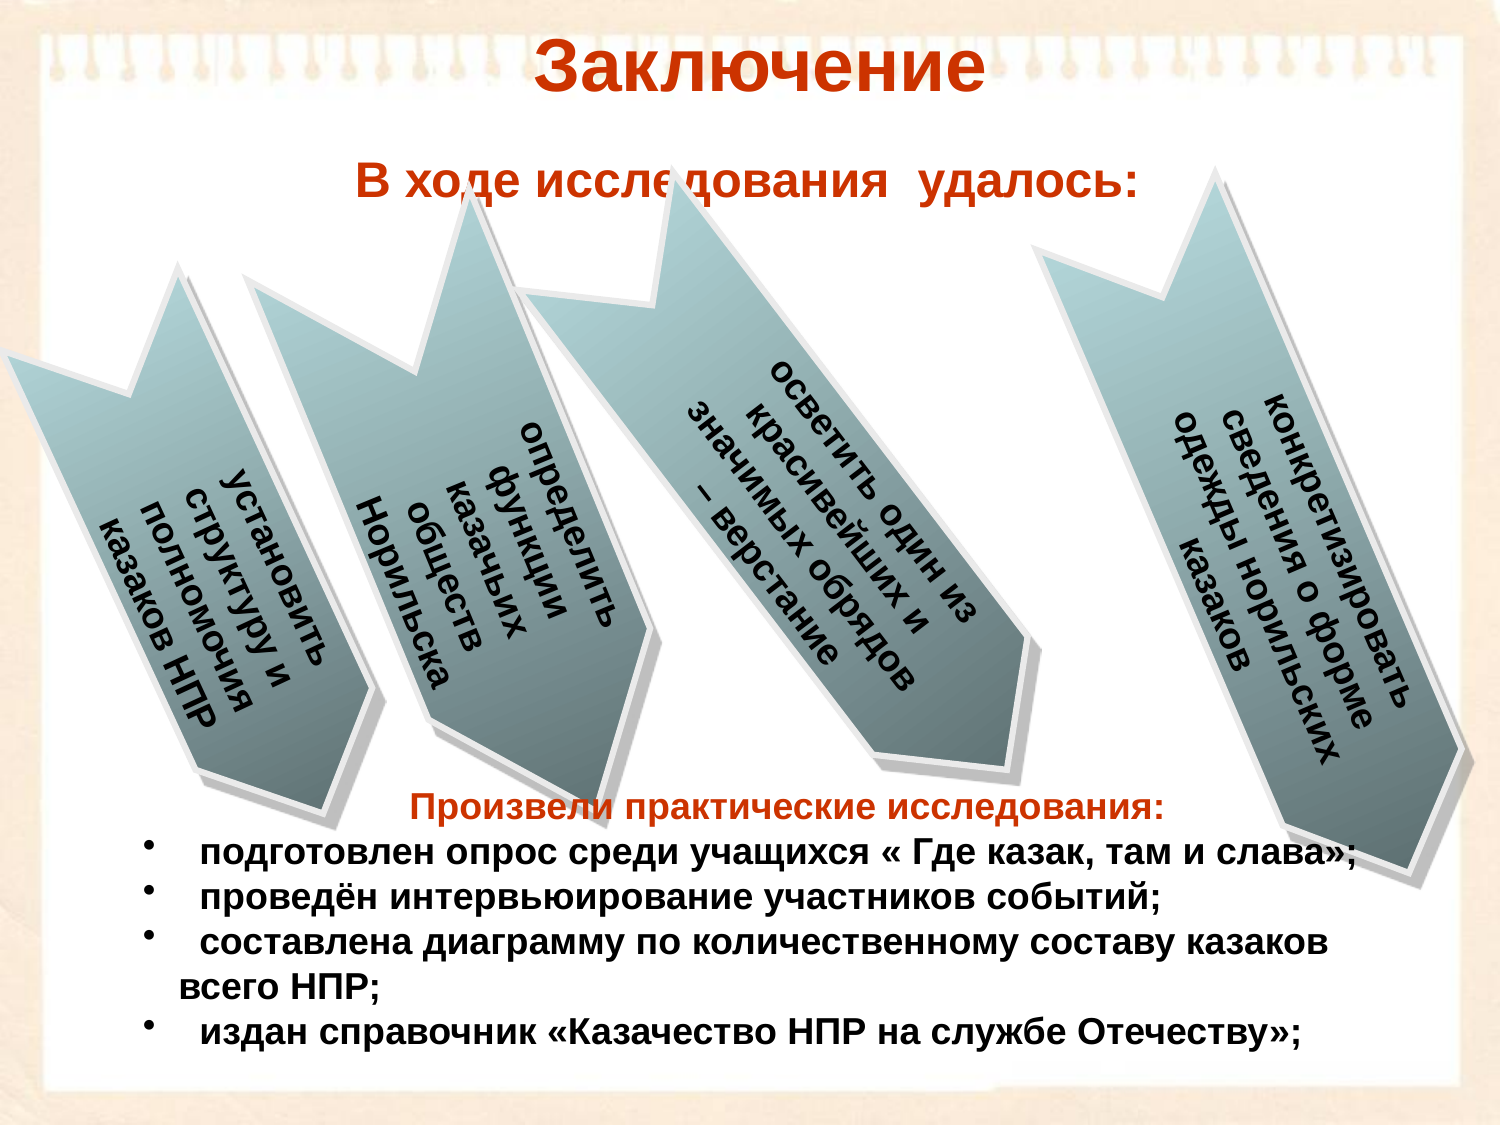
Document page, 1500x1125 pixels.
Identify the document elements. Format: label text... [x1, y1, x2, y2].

text_box определить функции казачьих обществ Норильска [247, 189, 651, 774]
text_box осветить один из красивейших и значимых обрядов – верстание [518, 171, 1028, 770]
text_box установить структуру и полномочия казаков НПР [1, 268, 373, 774]
text_box Произвели практические исследования: подготовлен опрос среди учащихся « Где казак, там и слава»; проведён интервьюирование участников событий; составлена диаграмму по количественному составу казаков всего НПР; издан справочник «Казачество НПР на службе Отечеству»; [88, 774, 1412, 1060]
title Заключение В ходе исследования удалось: [88, 0, 1433, 163]
picture [0, 0, 1500, 1125]
text_box конкретизировать сведения о форме одежды норильских казаков [1036, 173, 1462, 866]
